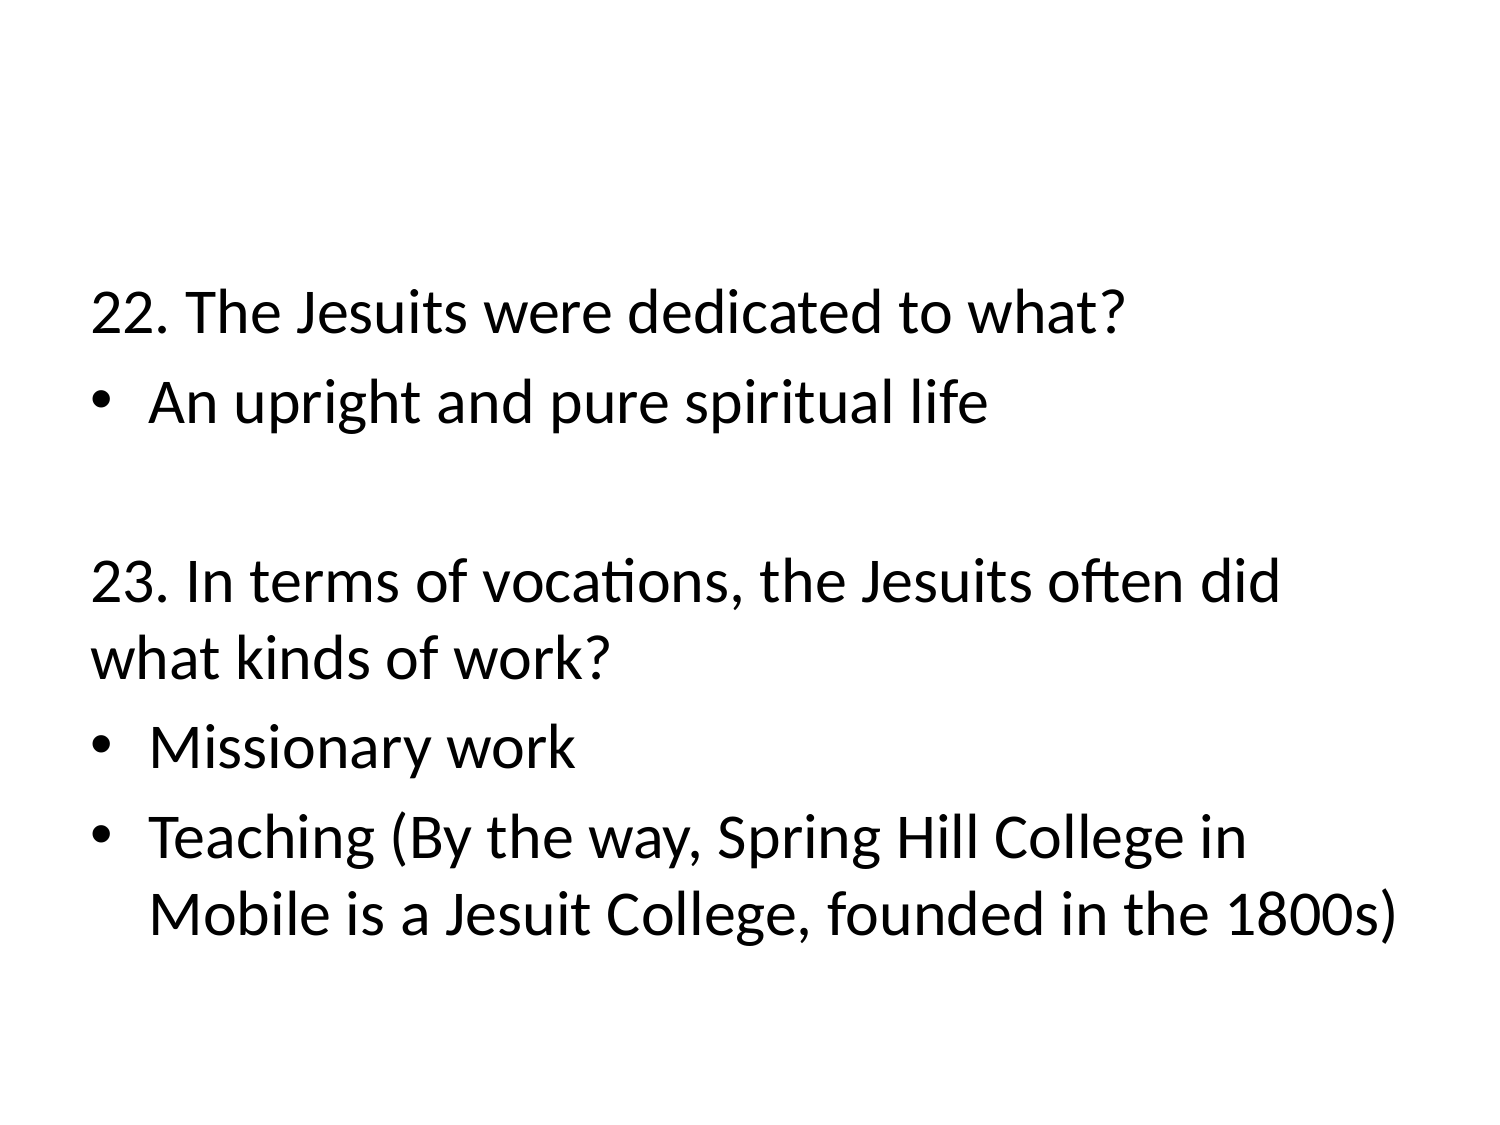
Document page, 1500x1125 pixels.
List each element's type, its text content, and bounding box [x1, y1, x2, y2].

list 22. The Jesuits were dedicated to what? An upright and pure spiritual life 23. In terms of vocations, the Jesuits often did what kinds of work? Missionary work Teaching (By the way, Spring Hill College in Mobile is a Jesuit College, founded in the 1800s) [75, 262, 1425, 1005]
